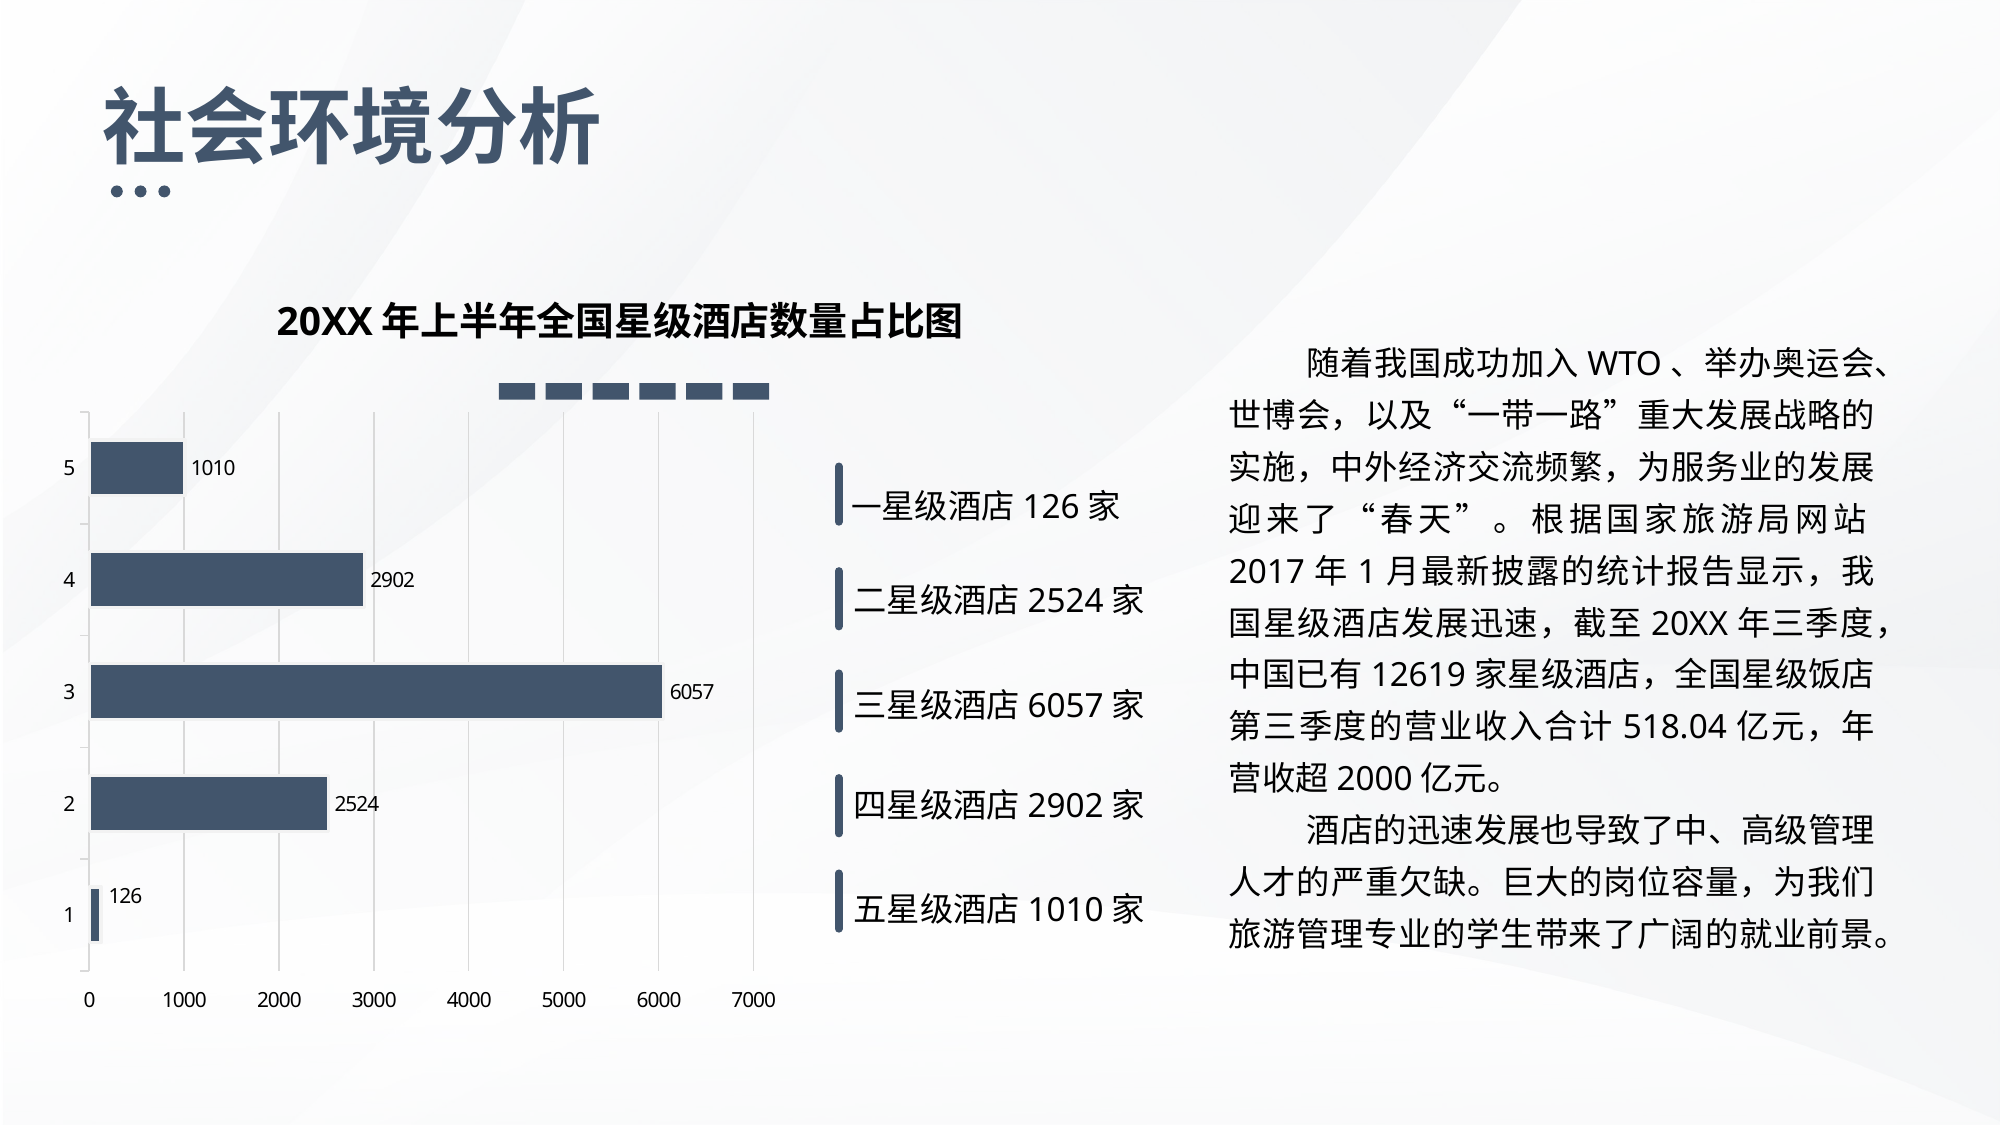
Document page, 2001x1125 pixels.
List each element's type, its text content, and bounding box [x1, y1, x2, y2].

chart [48, 399, 791, 1027]
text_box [110, 185, 171, 198]
text_box 一星级酒店126家 [839, 466, 1474, 560]
text_box 二星级酒店2524家 [839, 560, 1476, 664]
text_box 随着我国成功加入WTO、举办奥运会、世博会，以及“一带一路”重大发展战略的实施，中外经济交流频繁，为服务业的发展迎来了“春天”。根据国家旅游局网站2017年1月最新披露的统计报告显示，我国星级酒店发展迅速，截至20XX年三季度，中国已有12619家星级酒店，全国星级饭店第三季度的营业收入合计518.04亿元，年营收超2000亿元。 酒店的迅速发展也导致了中、高级管理人才的严重欠缺。巨大的岗位容量，为我们旅游管理专业的学生带来了广阔的就业前景。 [1208, 320, 1896, 1019]
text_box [498, 383, 770, 399]
text_box 三星级酒店6057家 [839, 664, 1476, 765]
text_box 20XX年上半年全国星级酒店数量占比图 [256, 286, 999, 354]
text_box 四星级酒店2902家 [839, 765, 1476, 868]
text_box 五星级酒店1010家 [838, 868, 1476, 989]
text_box 社会环境分析 [102, 74, 1850, 175]
